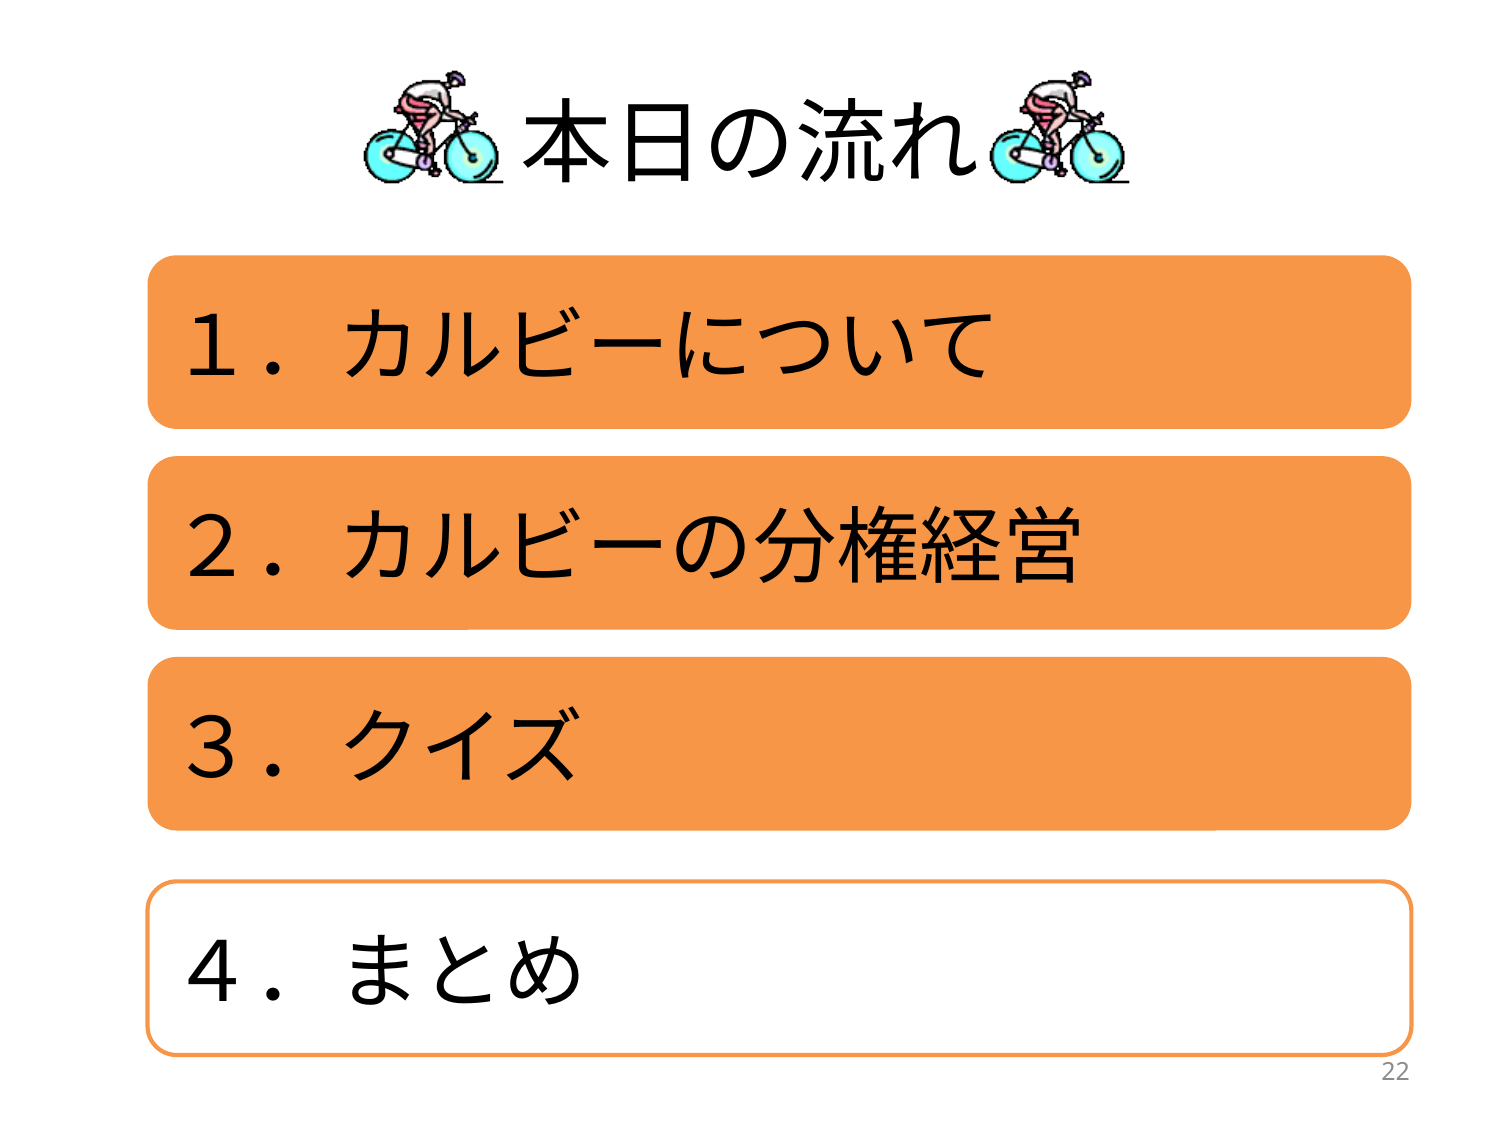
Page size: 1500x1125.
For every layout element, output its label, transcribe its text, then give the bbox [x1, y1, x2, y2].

text_box １．カルビーについて [145, 253, 1414, 432]
picture [348, 66, 507, 187]
slide_number 22 [1074, 1042, 1425, 1103]
text_box ３．クイズ [145, 654, 1414, 833]
picture [974, 66, 1133, 187]
text_box ４．まとめ [145, 879, 1414, 1058]
text_box ２．カルビーの分権経営 [145, 454, 1414, 632]
title 本日の流れ [75, 45, 1425, 233]
